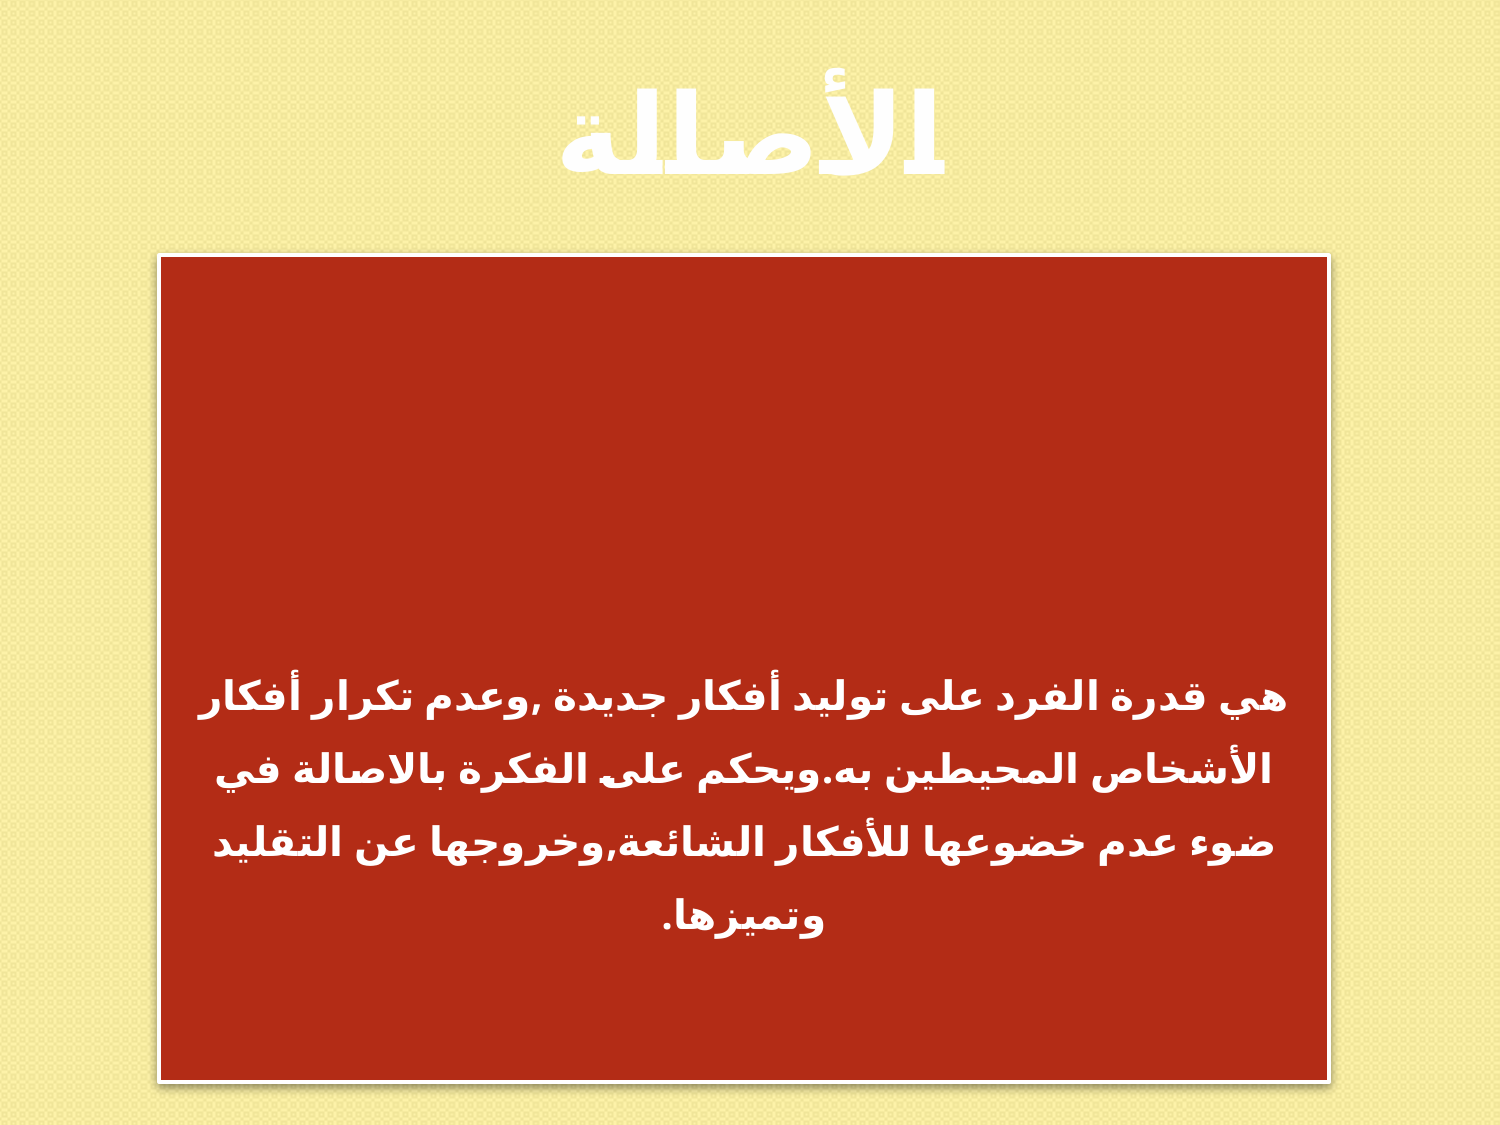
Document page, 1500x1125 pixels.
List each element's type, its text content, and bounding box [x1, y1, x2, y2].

title هي قدرة الفرد على توليد أفكار جديدة ,وعدم تكرار أفكار الأشخاص المحيطين به.ويحكم على الفكرة بالاصالة في ضوء عدم خضوعها للأفكار الشائعة,وخروجها عن التقليد وتميزها. [157, 253, 1331, 1084]
text_box الأصالة [328, 54, 1172, 205]
